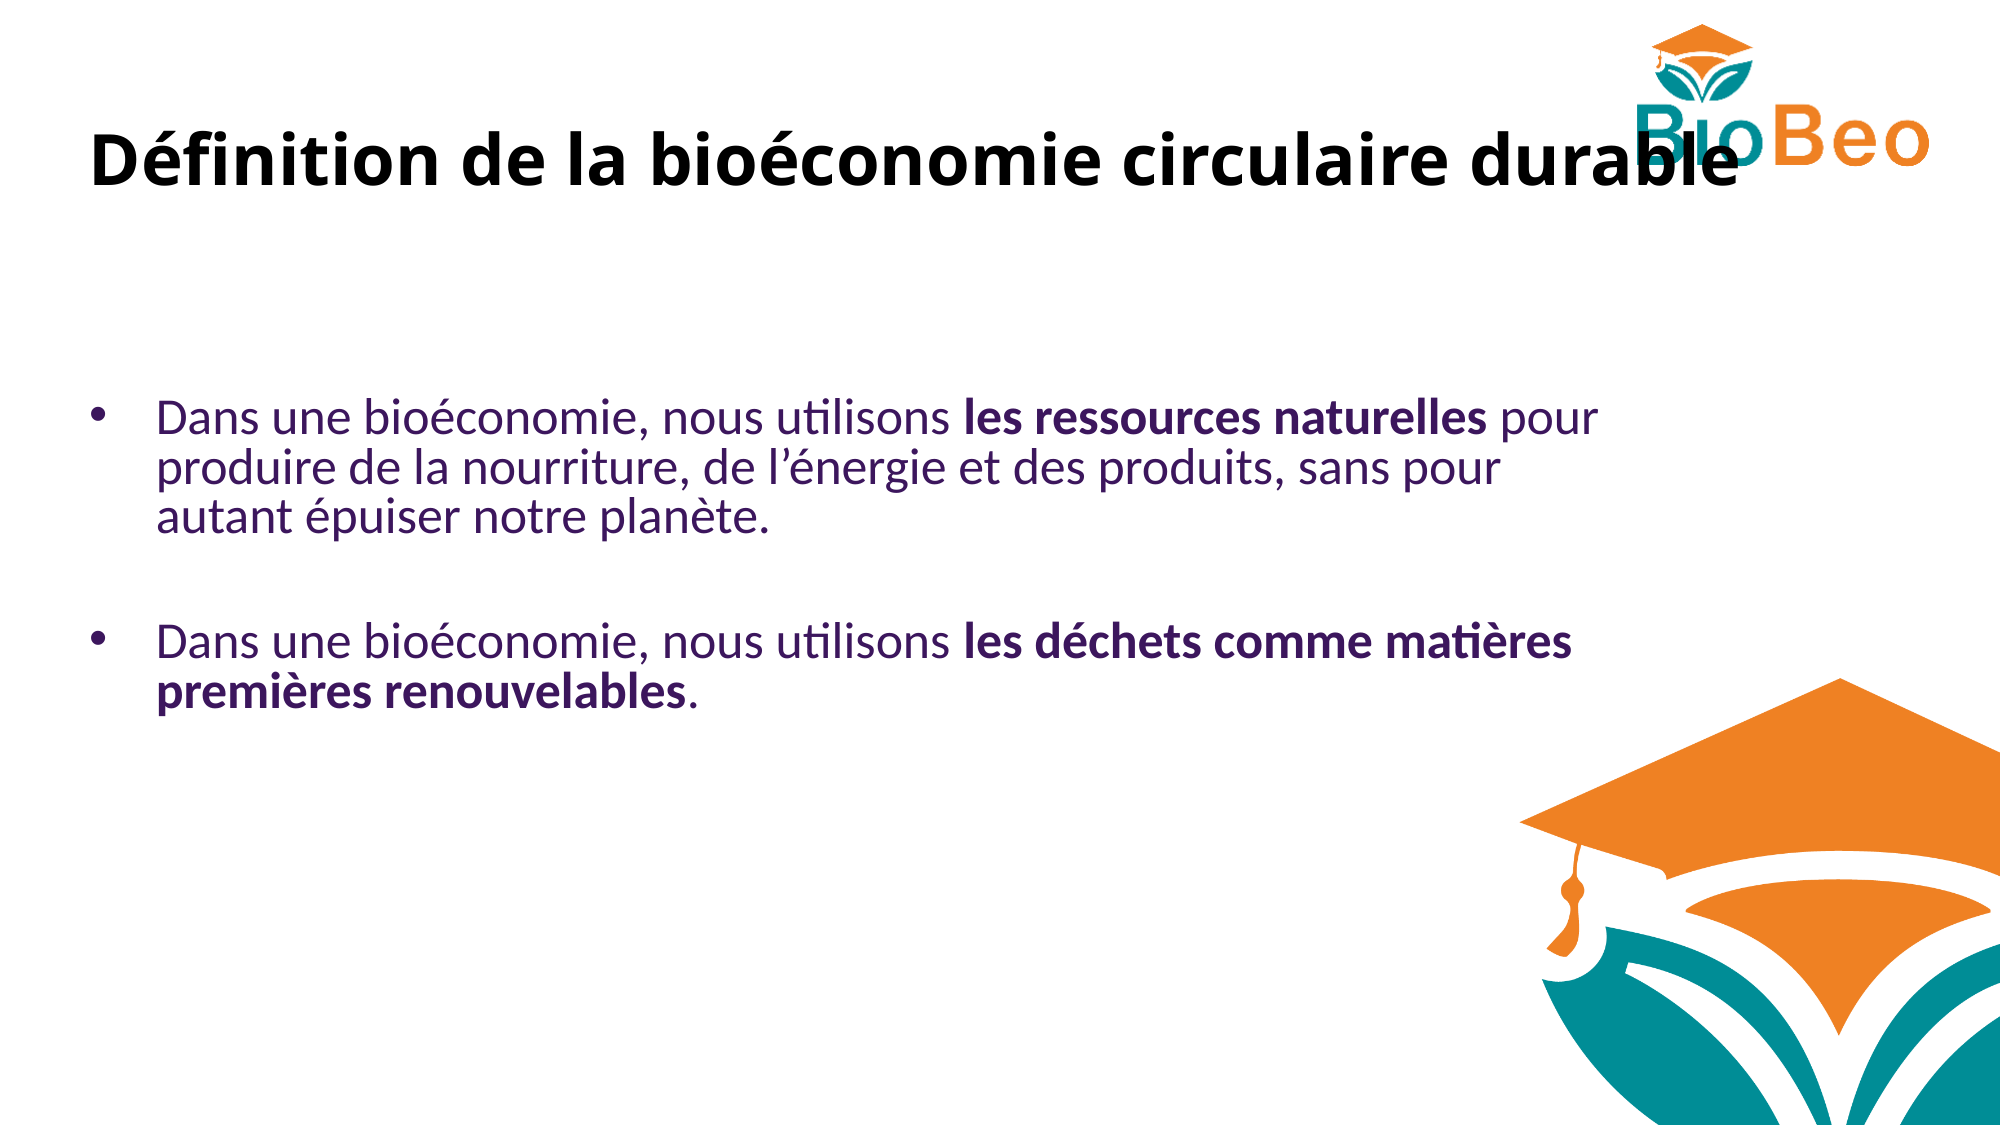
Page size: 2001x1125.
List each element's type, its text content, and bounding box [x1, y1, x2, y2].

text_box Définition de la bioéconomie circulaire durable [74, 88, 1935, 237]
picture [1635, 22, 1931, 88]
picture [1478, 618, 2000, 1125]
subtitle Dans une bioéconomie, nous utilisons les ressources naturelles pour produire de la nourriture, de l’énergie et des produits, sans pour autant épuiser notre planète. Dans une bioéconomie, nous utilisons les déchets comme matières premières renouvelables. [74, 387, 1616, 779]
